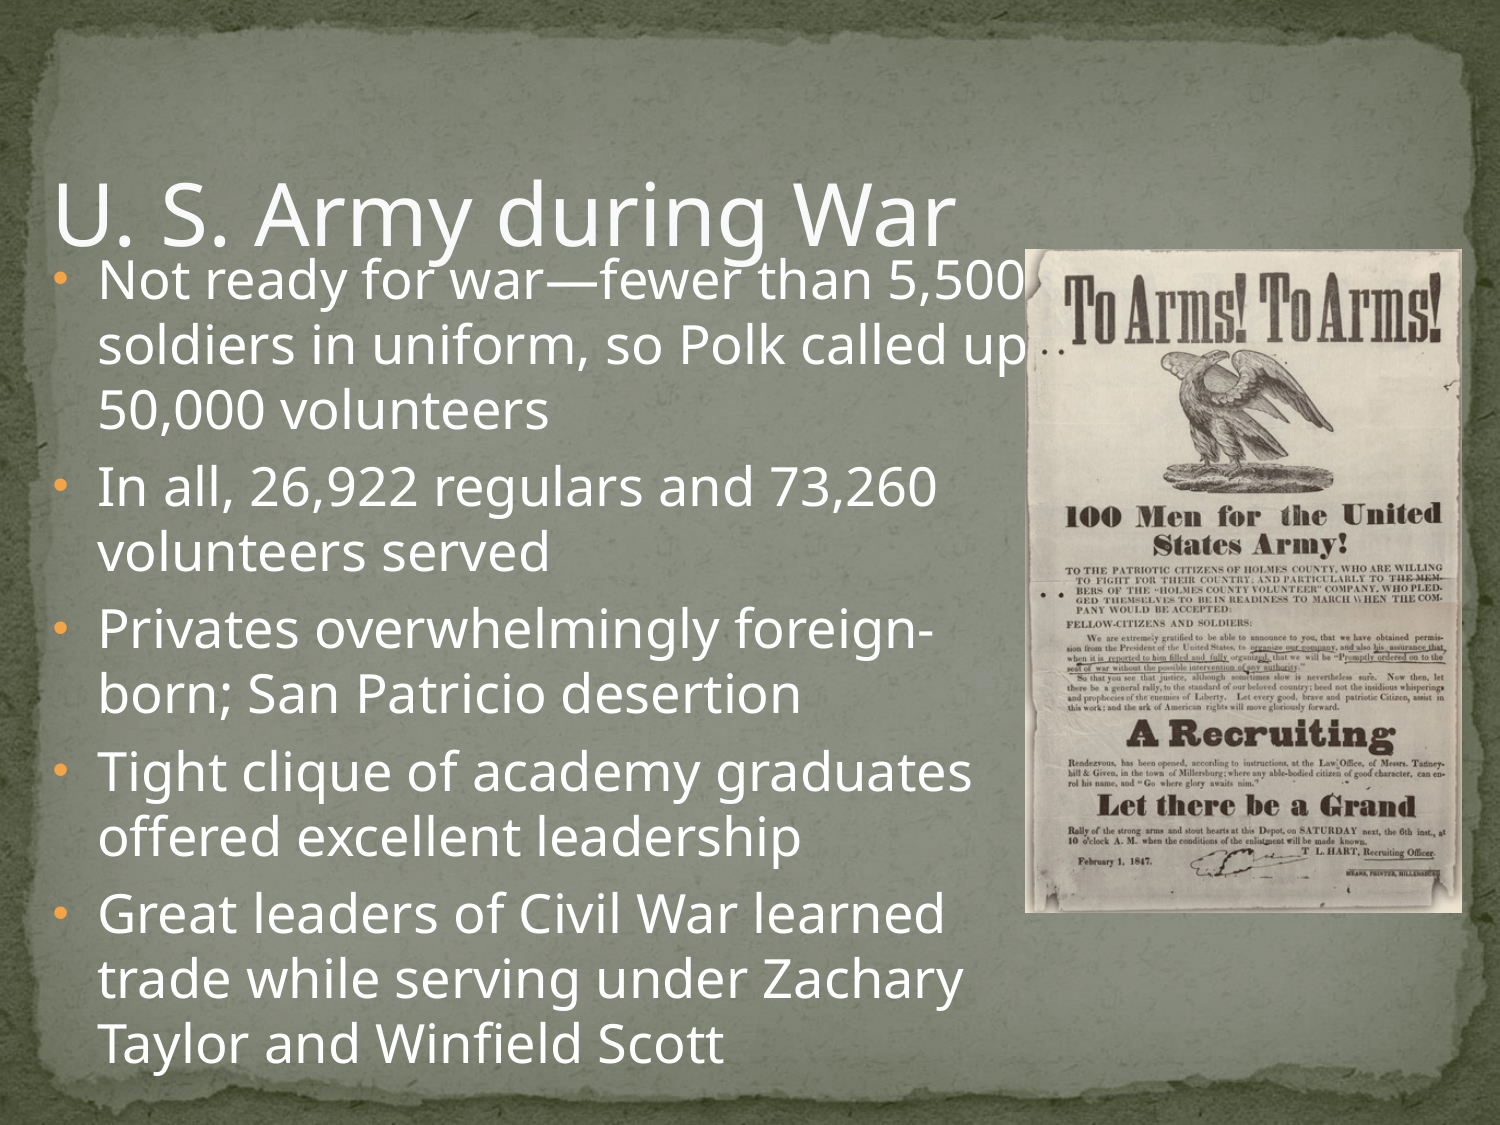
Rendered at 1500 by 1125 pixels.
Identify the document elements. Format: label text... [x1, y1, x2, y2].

picture [0, 0, 1500, 1125]
list Not ready for war—fewer than 5,500 soldiers in uniform, so Polk called up 50,000 volunteers In all, 26,922 regulars and 73,260 volunteers served Privates overwhelmingly foreign-born; San Patricio desertion Tight clique of academy graduates offered excellent leadership Great leaders of Civil War learned trade while serving under Zachary Taylor and Winfield Scott [37, 272, 1063, 1100]
title U. S. Army during War [36, 24, 1425, 272]
